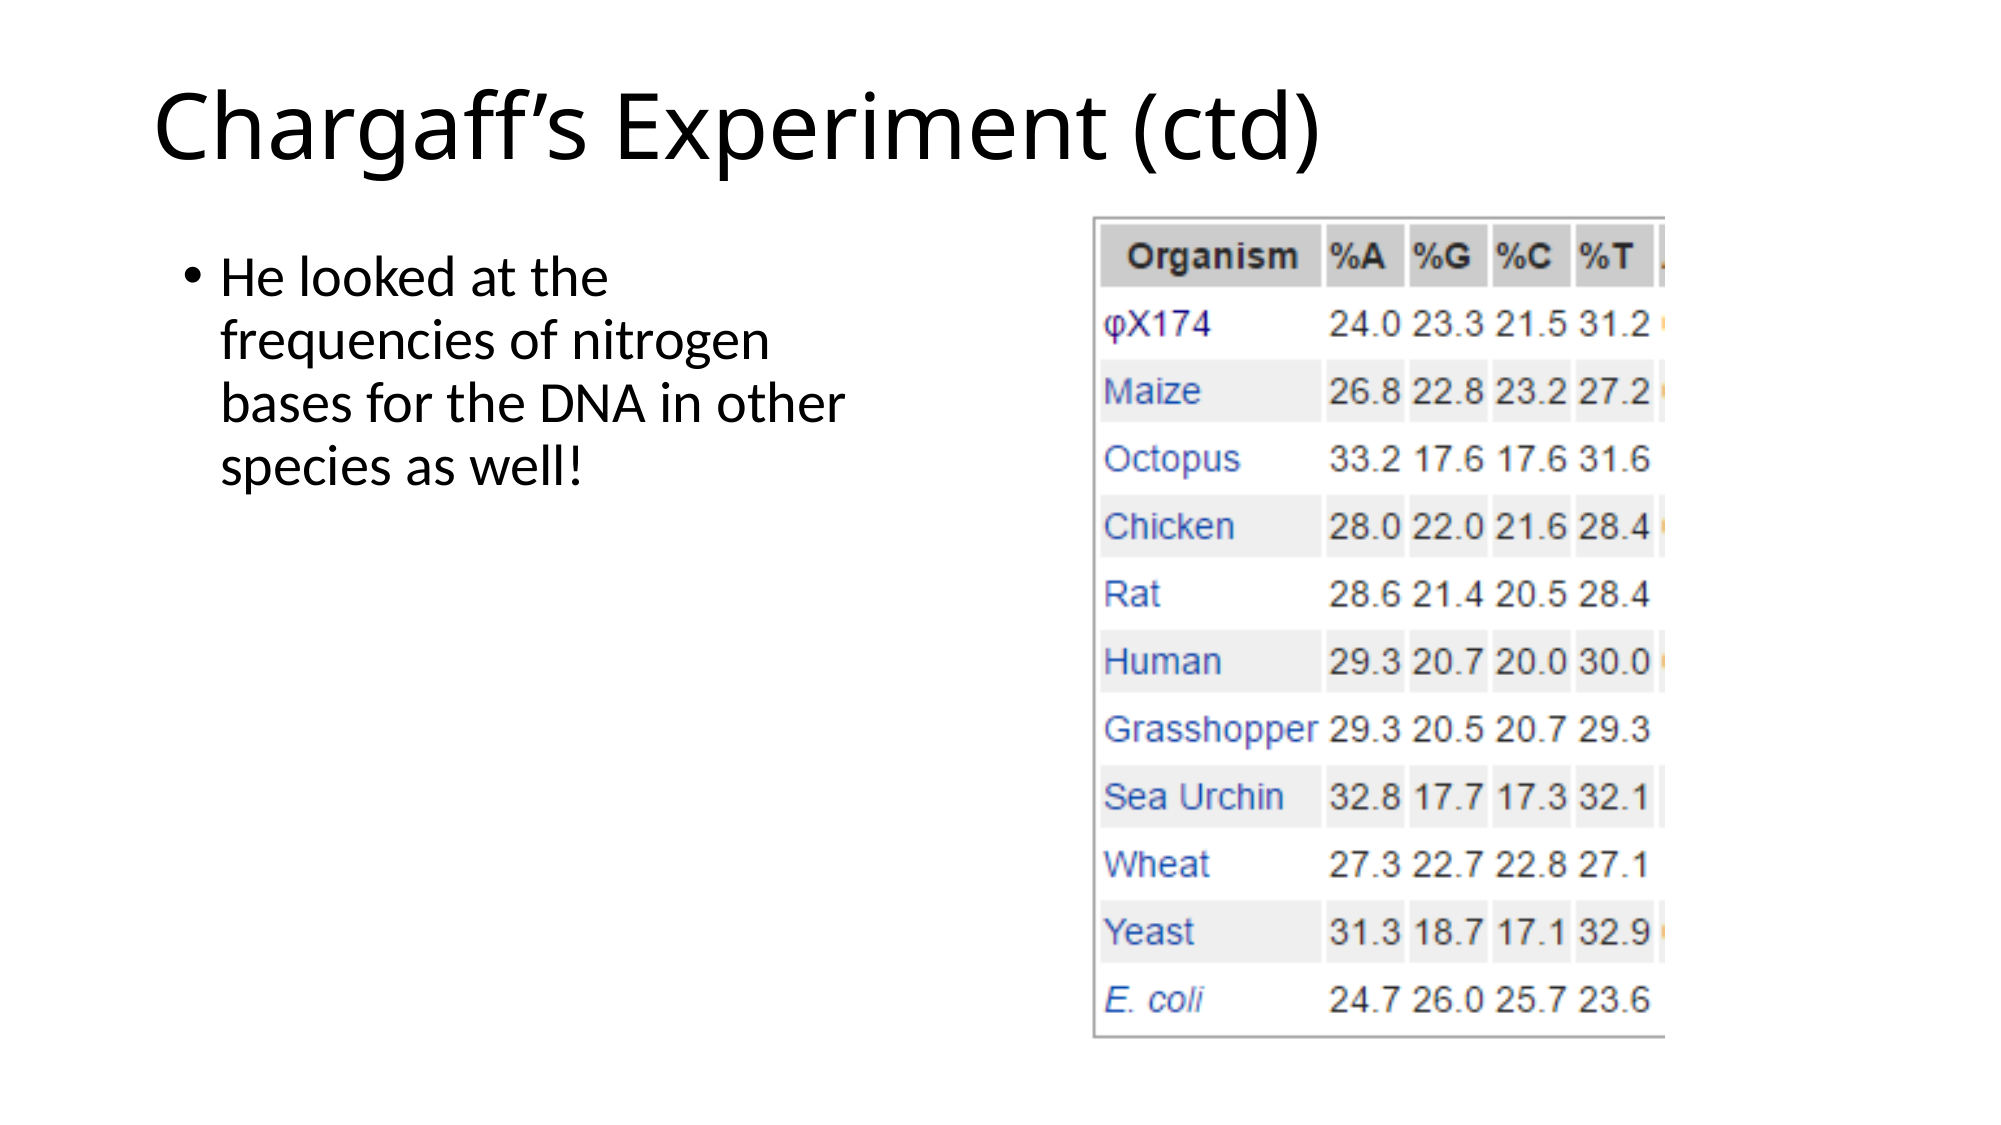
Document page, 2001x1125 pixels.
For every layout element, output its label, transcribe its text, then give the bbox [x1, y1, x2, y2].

title Chargaff’s Experiment (ctd) [137, 21, 1863, 239]
list He looked at the frequencies of nitrogen bases for the DNA in other species as well! [167, 238, 881, 953]
picture [1078, 207, 1665, 1052]
